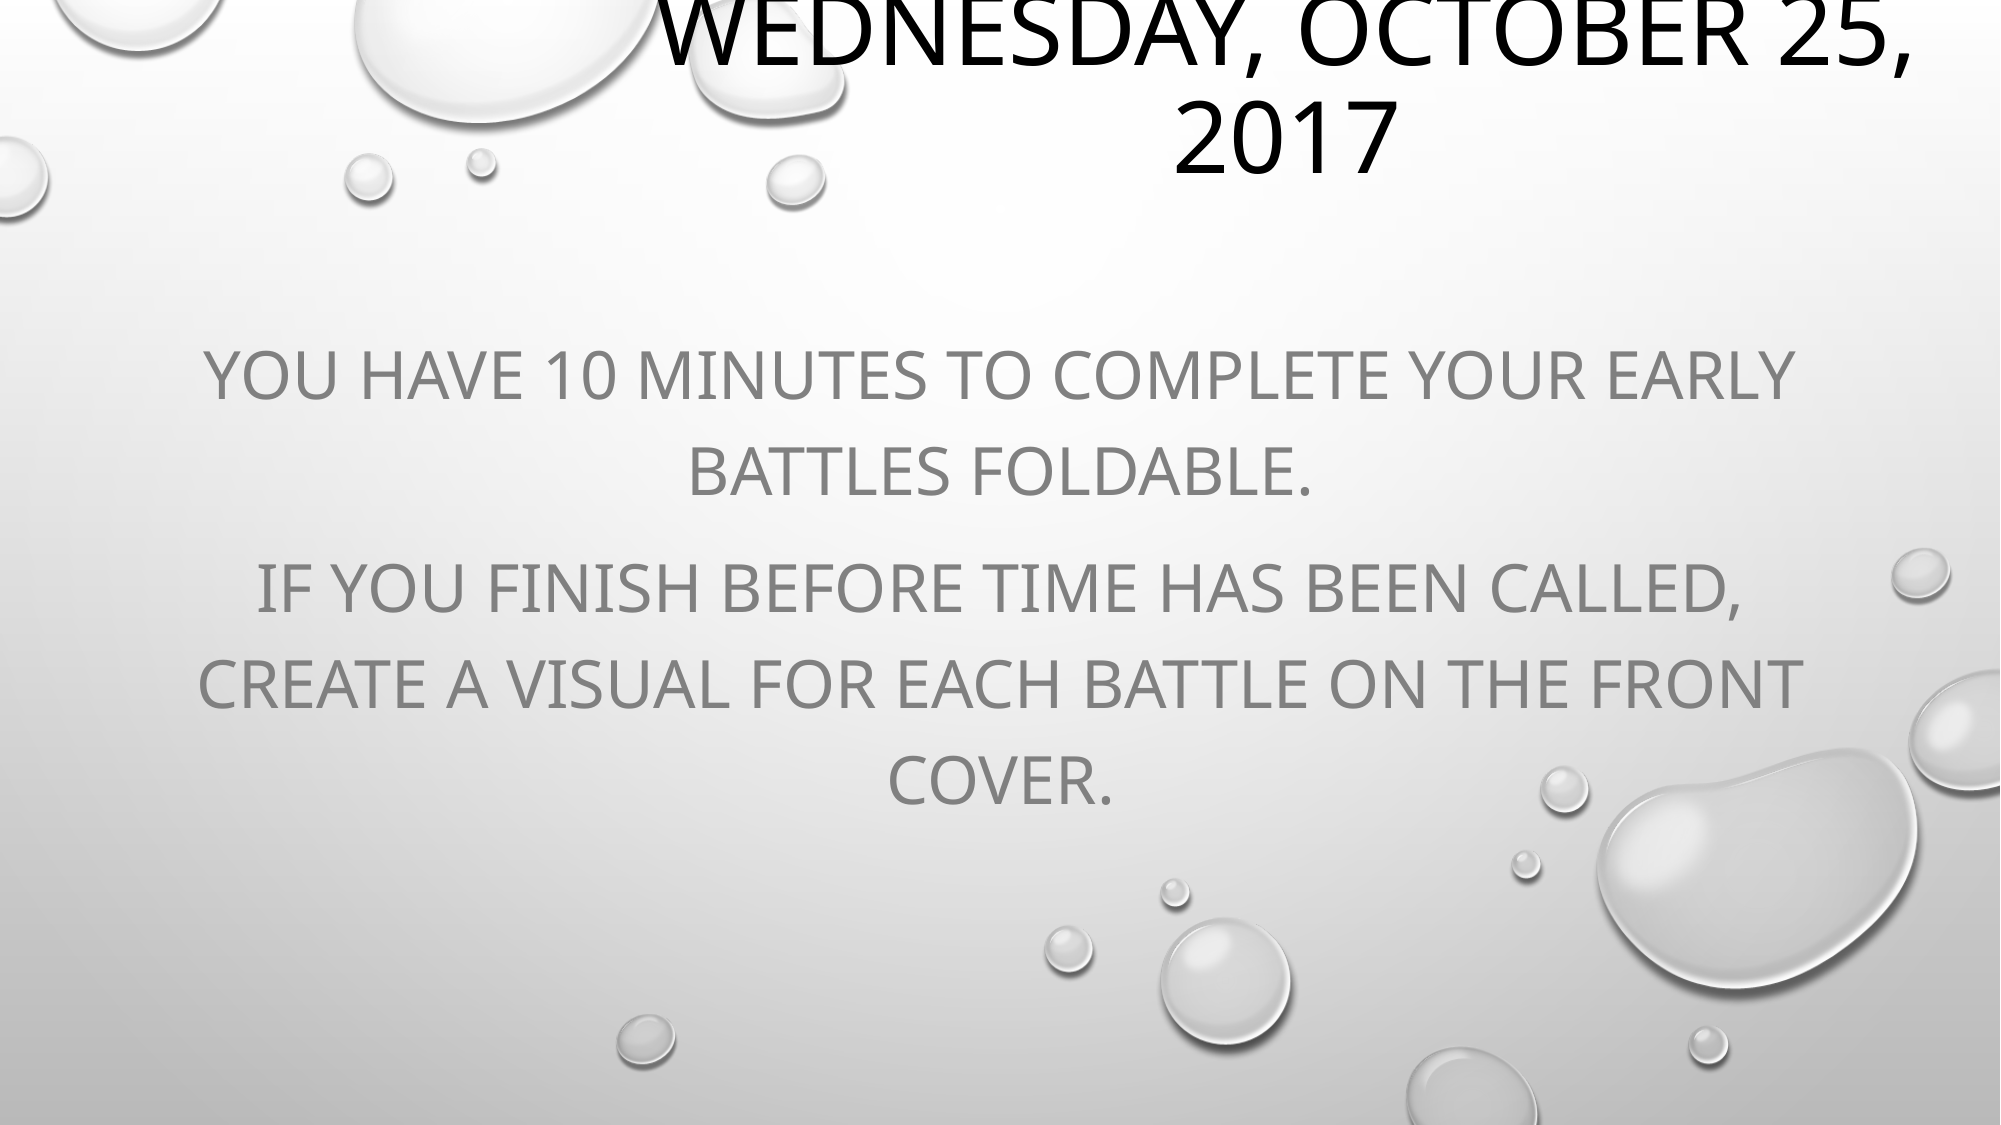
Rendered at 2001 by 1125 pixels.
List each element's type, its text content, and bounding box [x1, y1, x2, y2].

title Wednesday, October 25, 2017 [574, 43, 2000, 203]
subtitle You have 10 minutes to complete your Early Battles Foldable. If you finish before time has been called, create a visual for each battle on the front cover. [158, 309, 1844, 697]
picture [0, 0, 2000, 1125]
